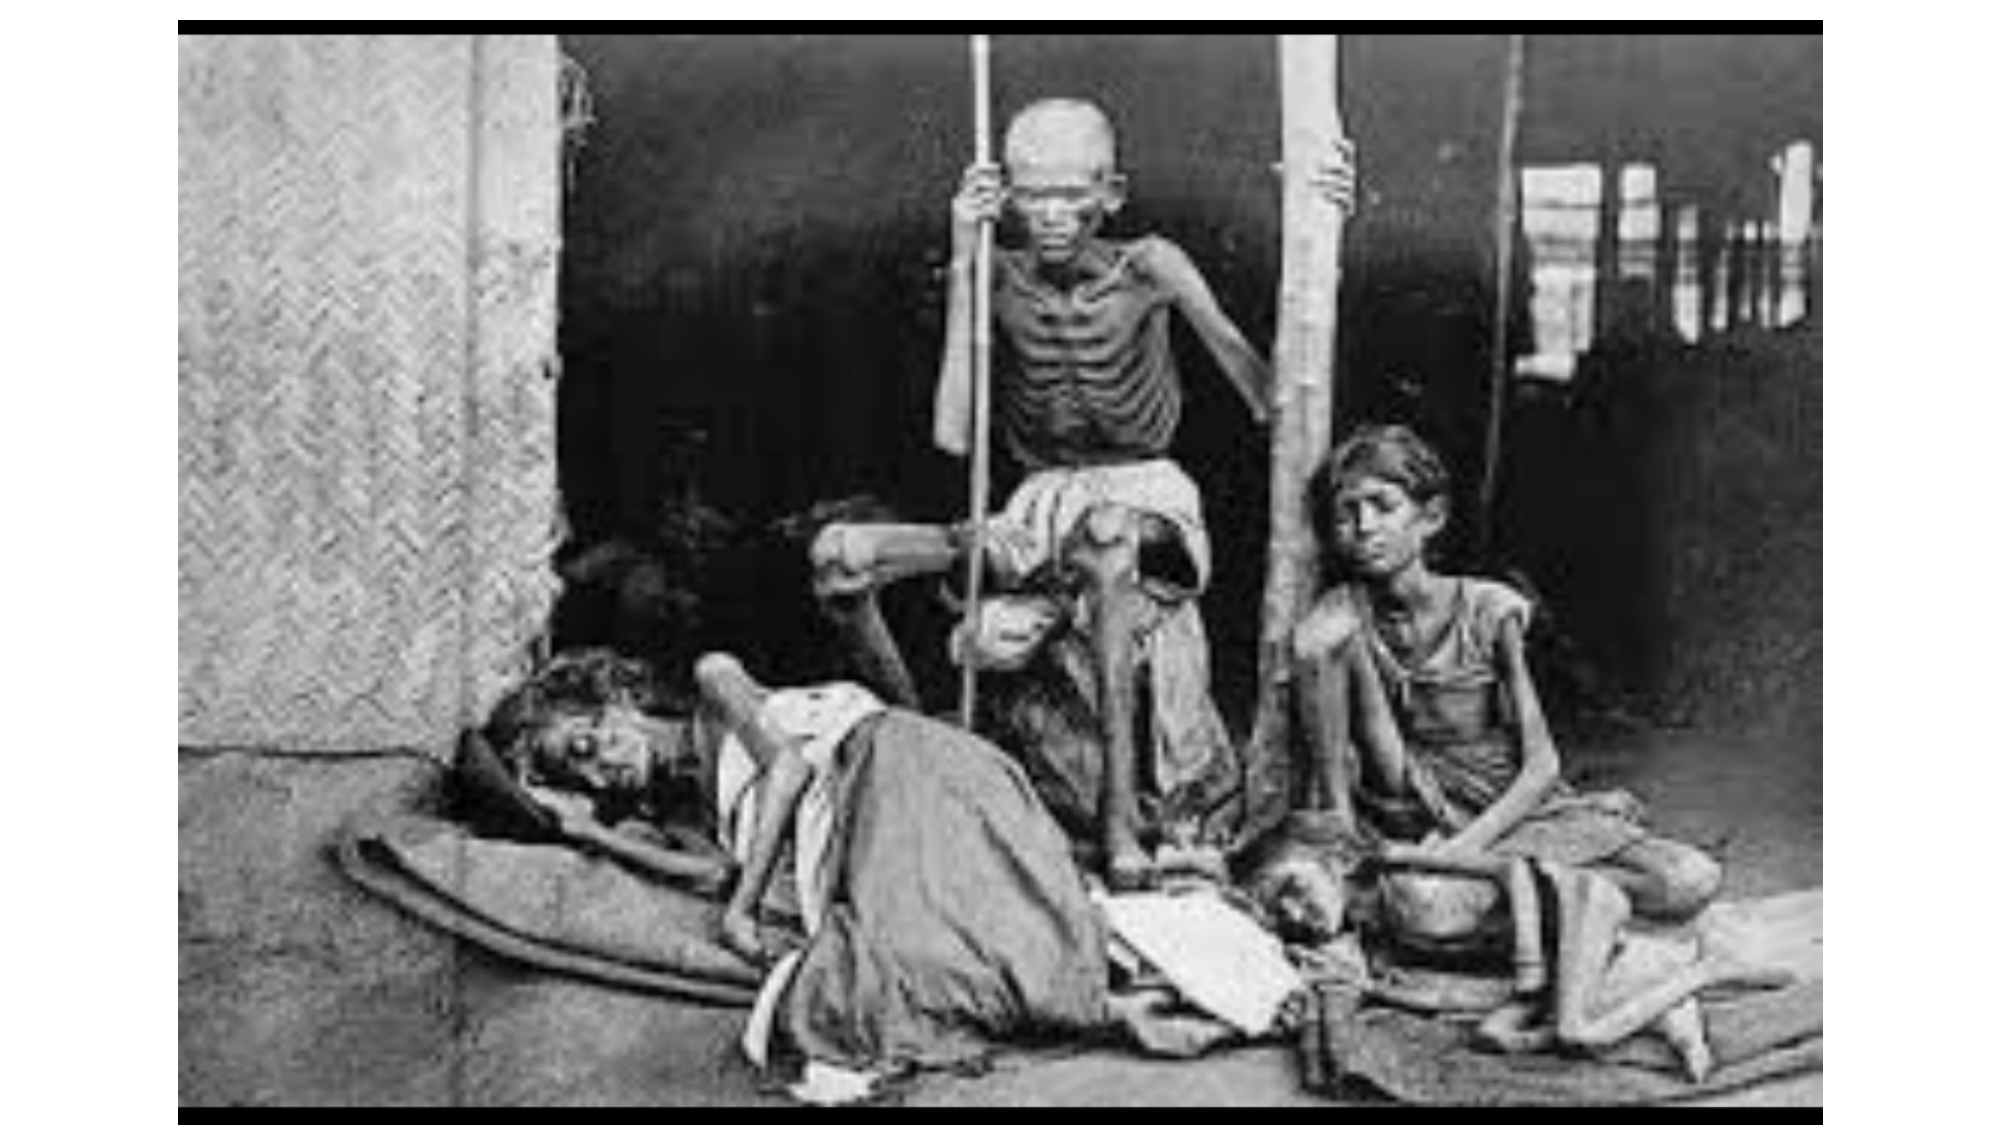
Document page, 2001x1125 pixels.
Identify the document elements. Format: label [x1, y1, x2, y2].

picture [178, 19, 1823, 1125]
